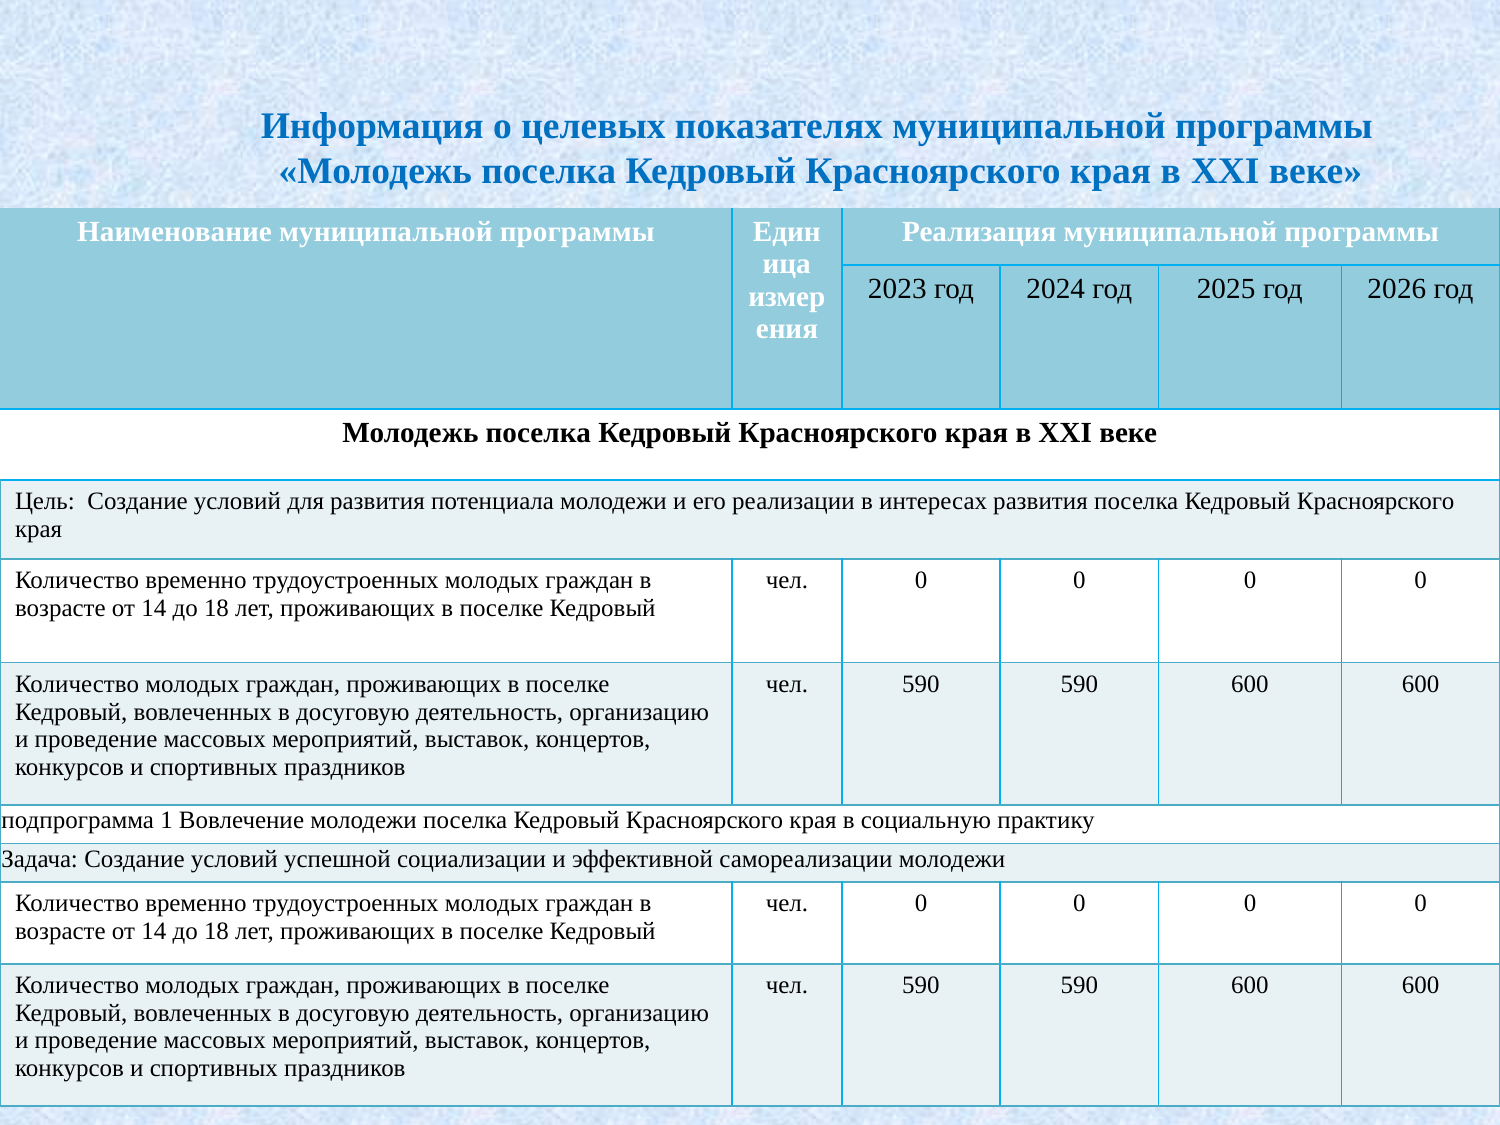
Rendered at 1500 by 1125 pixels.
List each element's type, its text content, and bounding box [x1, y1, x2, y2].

table_cell 600 [1342, 663, 1499, 804]
table_cell 600 [1342, 965, 1499, 1105]
table_cell 0 [1001, 560, 1158, 662]
table_cell подпрограмма 1 Вовлечение молодежи поселка Кедровый Красноярского края в социальную практику [1, 806, 1499, 843]
table_cell 2024 год [1001, 266, 1158, 408]
table_cell 0 [1159, 883, 1341, 963]
table_cell 0 [843, 883, 999, 963]
table_cell 2025 год [1159, 266, 1341, 408]
table_cell 2023 год [843, 266, 999, 408]
table_header Единица измерения [733, 208, 841, 408]
table_cell чел. [733, 883, 841, 963]
table_cell 600 [1159, 965, 1341, 1105]
table_cell 600 [1159, 663, 1341, 804]
picture [0, 1107, 1500, 1125]
table_cell Количество молодых граждан, проживающих в поселке Кедровый, вовлеченных в досуговую деятельность, организацию и проведение массовых мероприятий, выставок, концертов, конкурсов и спортивных праздников [1, 663, 731, 804]
table_cell 590 [843, 965, 999, 1105]
table_header Реализация муниципальной программы [843, 208, 1499, 264]
table_cell Цель: Создание условий для развития потенциала молодежи и его реализации в интересах развития поселка Кедровый Красноярского края [1, 481, 1499, 558]
picture [0, 0, 1500, 208]
table_cell Количество молодых граждан, проживающих в поселке Кедровый, вовлеченных в досуговую деятельность, организацию и проведение массовых мероприятий, выставок, концертов, конкурсов и спортивных праздников [1, 965, 731, 1105]
table_cell чел. [733, 560, 841, 662]
table_cell 0 [843, 560, 999, 662]
table_cell чел. [733, 663, 841, 804]
table_cell 2026 год [1342, 266, 1499, 408]
table_cell 0 [1342, 560, 1499, 662]
table_cell Задача: Создание условий успешной социализации и эффективной самореализации молодежи [1, 844, 1499, 881]
text_box Информация о целевых показателях муниципальной программы «Молодежь поселка Кедровый Красноярского края в XXI веке» [246, 93, 1395, 199]
table_cell 0 [1159, 560, 1341, 662]
table_cell 590 [1001, 965, 1158, 1105]
table_header Наименование муниципальной программы [0, 208, 731, 408]
table_cell 590 [1001, 663, 1158, 804]
table_cell 590 [843, 663, 999, 804]
table_cell 0 [1001, 883, 1158, 963]
table_cell 0 [1342, 883, 1499, 963]
table_cell чел. [733, 965, 841, 1105]
table_cell Количество временно трудоустроенных молодых граждан в возрасте от 14 до 18 лет, проживающих в поселке Кедровый [1, 560, 731, 662]
table_cell Молодежь поселка Кедровый Красноярского края в XXI веке [0, 410, 1499, 479]
table_cell Количество временно трудоустроенных молодых граждан в возрасте от 14 до 18 лет, проживающих в поселке Кедровый [1, 883, 731, 963]
